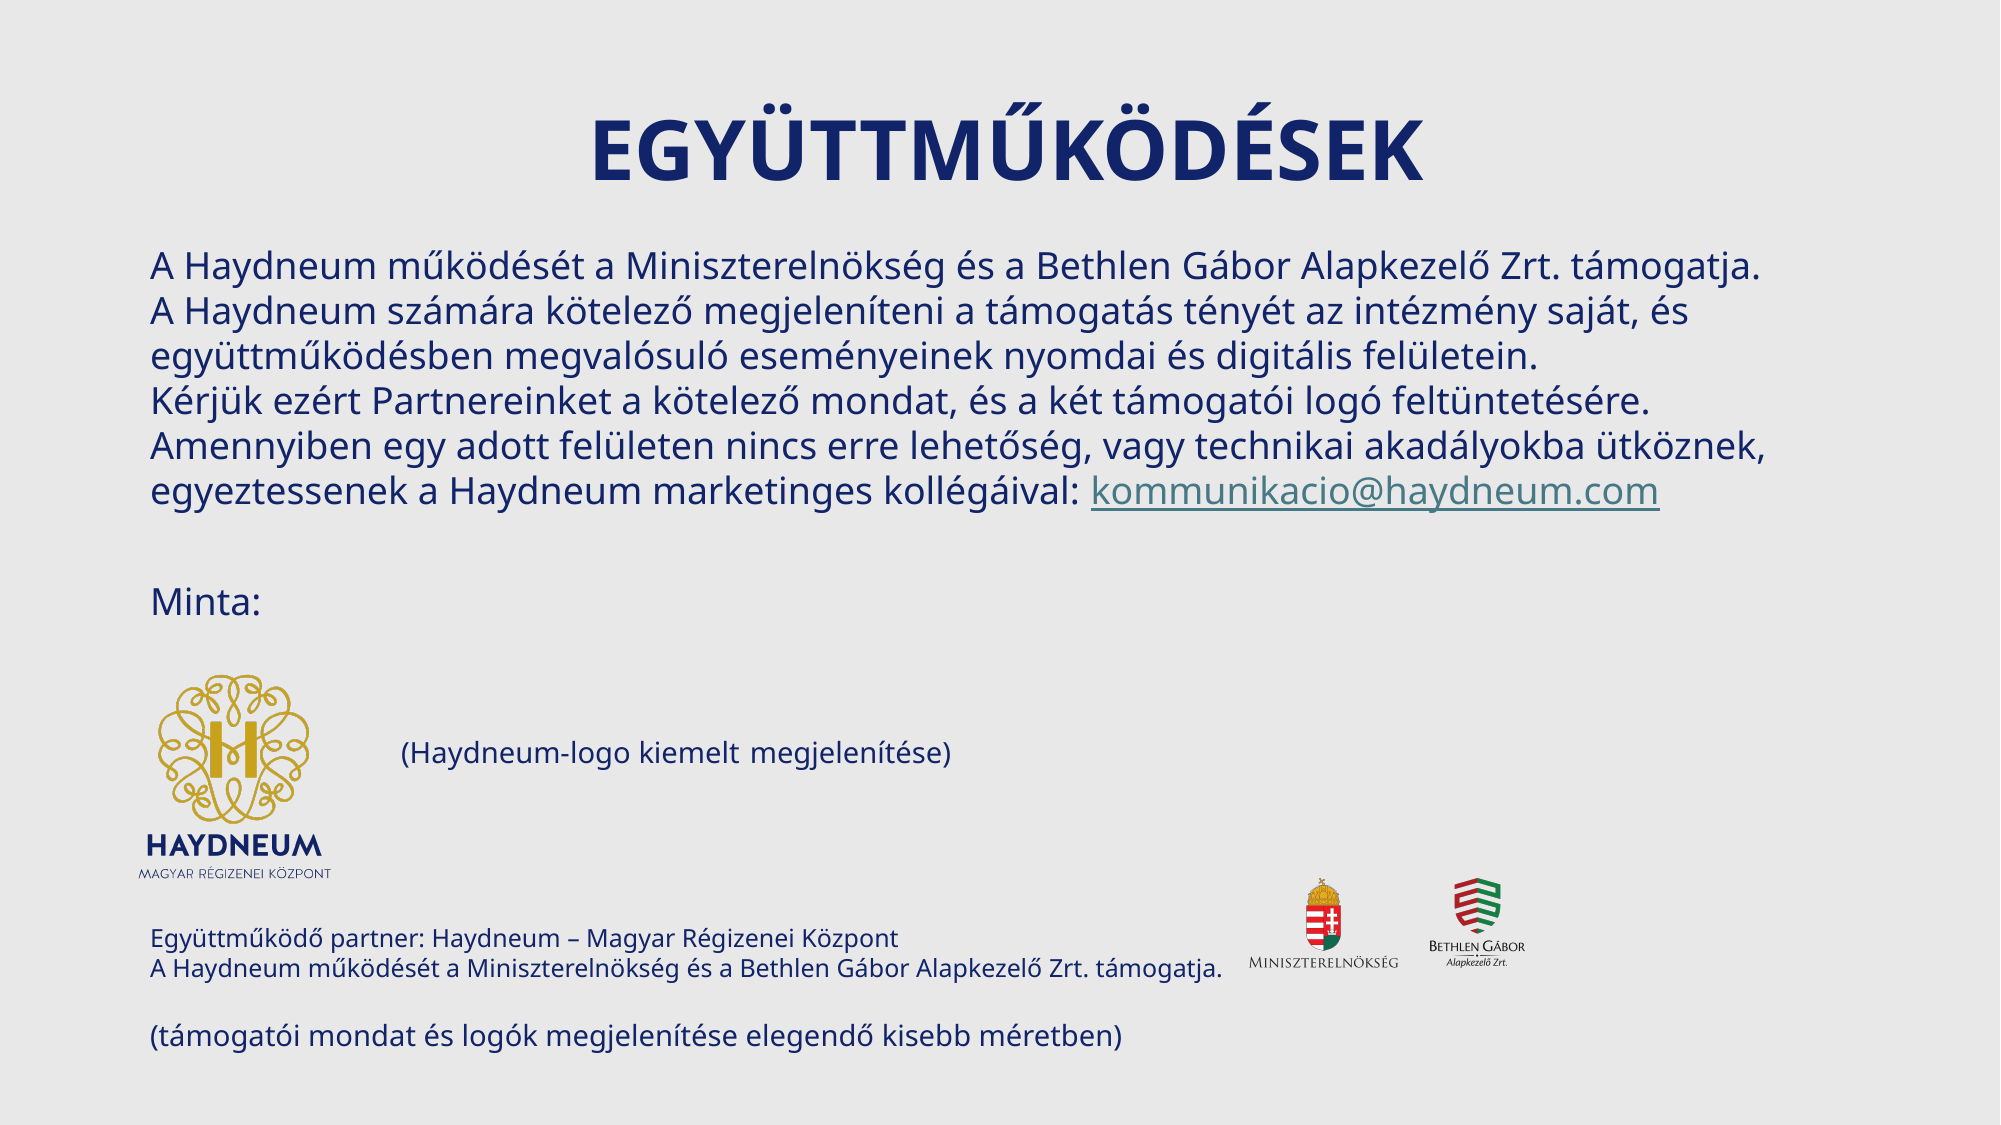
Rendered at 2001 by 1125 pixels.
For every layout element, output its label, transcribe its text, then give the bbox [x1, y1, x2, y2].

picture [1429, 878, 1525, 968]
text_box (Haydneum-logo kiemelt megjelenítése) [386, 718, 971, 779]
text_box EGYÜTTMŰKÖDÉSEK A Haydneum működését a Miniszterelnökség és a Bethlen Gábor Alapkezelő Zrt. támogatja. A Haydneum számára kötelező megjeleníteni a támogatás tényét az intézmény saját, és együttműködésben megvalósuló eseményeinek nyomdai és digitális felületein. Kérjük ezért Partnereinket a kötelező mondat, és a két támogatói logó feltüntetésére. Amennyiben egy adott felületen nincs erre lehetőség, vagy technikai akadályokba ütköznek, egyeztessenek a Haydneum marketinges kollégáival: kommunikacio@haydneum.com Minta: Együttműködő partner: Haydneum – Magyar Régizenei Központ A Haydneum működését a Miniszterelnökség és a Bethlen Gábor Alapkezelő Zrt. támogatja. (támogatói mondat és logók megjelenítése elegendő kisebb méretben) [135, 89, 1878, 1125]
picture [121, 657, 348, 894]
picture [1233, 878, 1415, 968]
